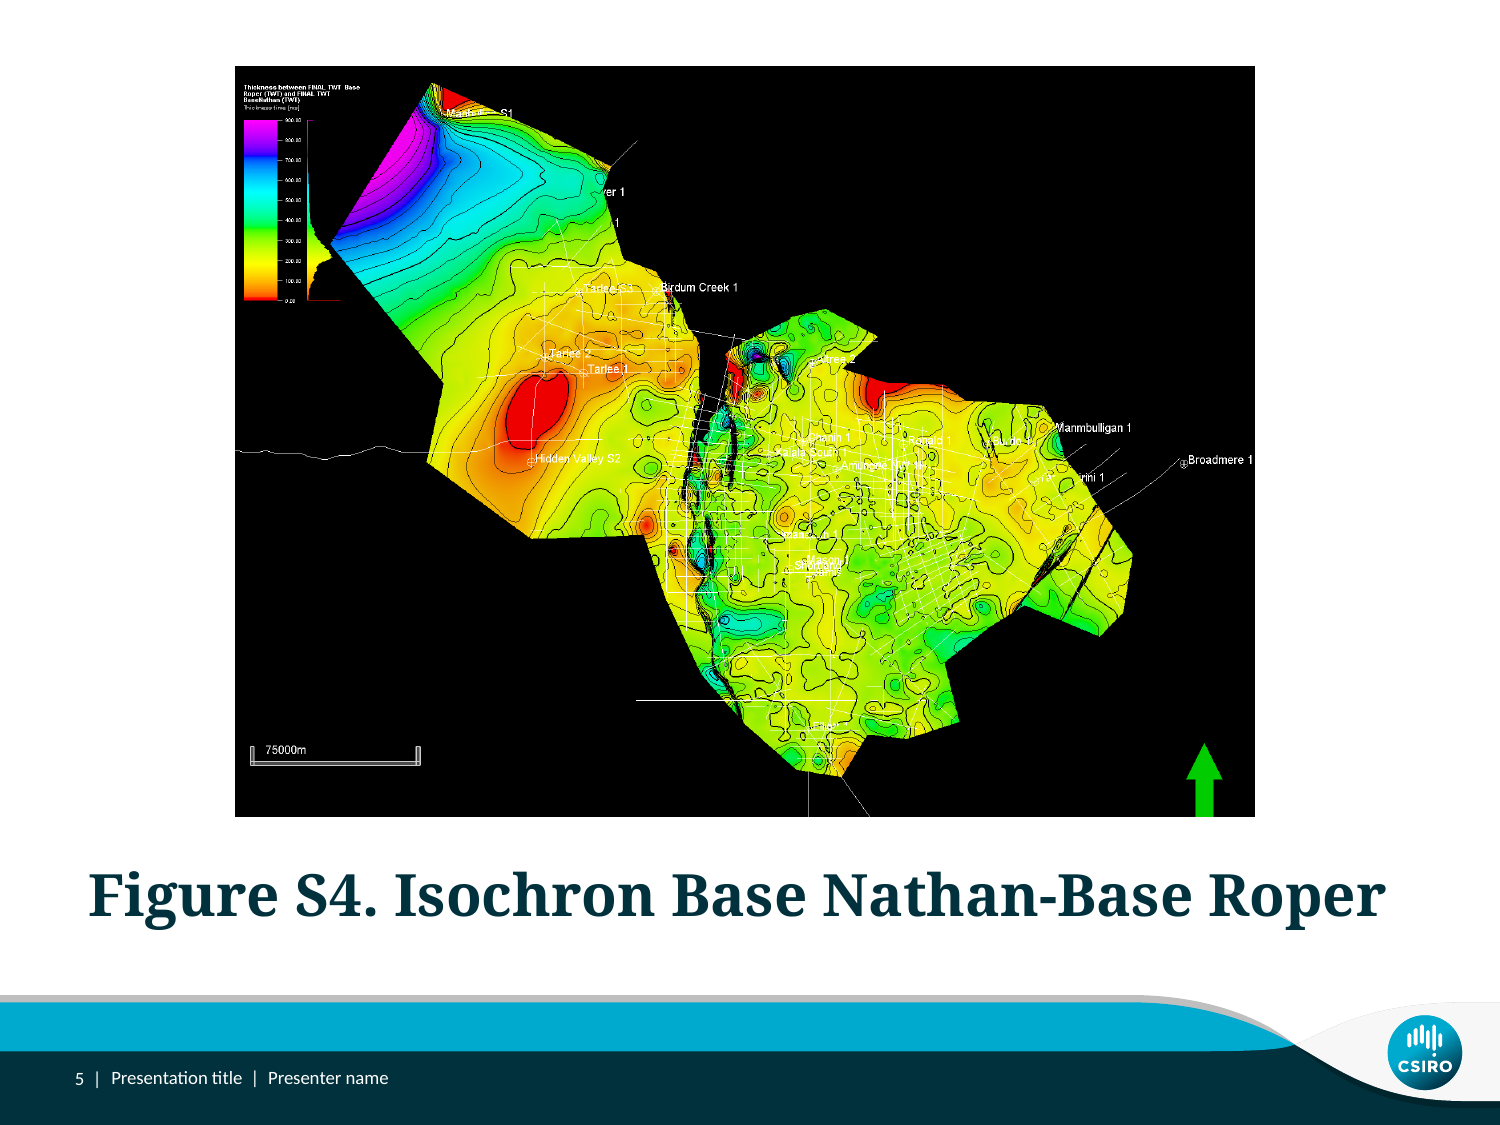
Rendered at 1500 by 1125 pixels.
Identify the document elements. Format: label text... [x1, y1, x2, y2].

title Figure S4. Isochron Base Nathan-Base Roper [88, 858, 1471, 942]
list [235, 66, 1256, 817]
slide_number 5 | [54, 1067, 102, 1088]
footer Presentation title | Presenter name [111, 1067, 1110, 1088]
